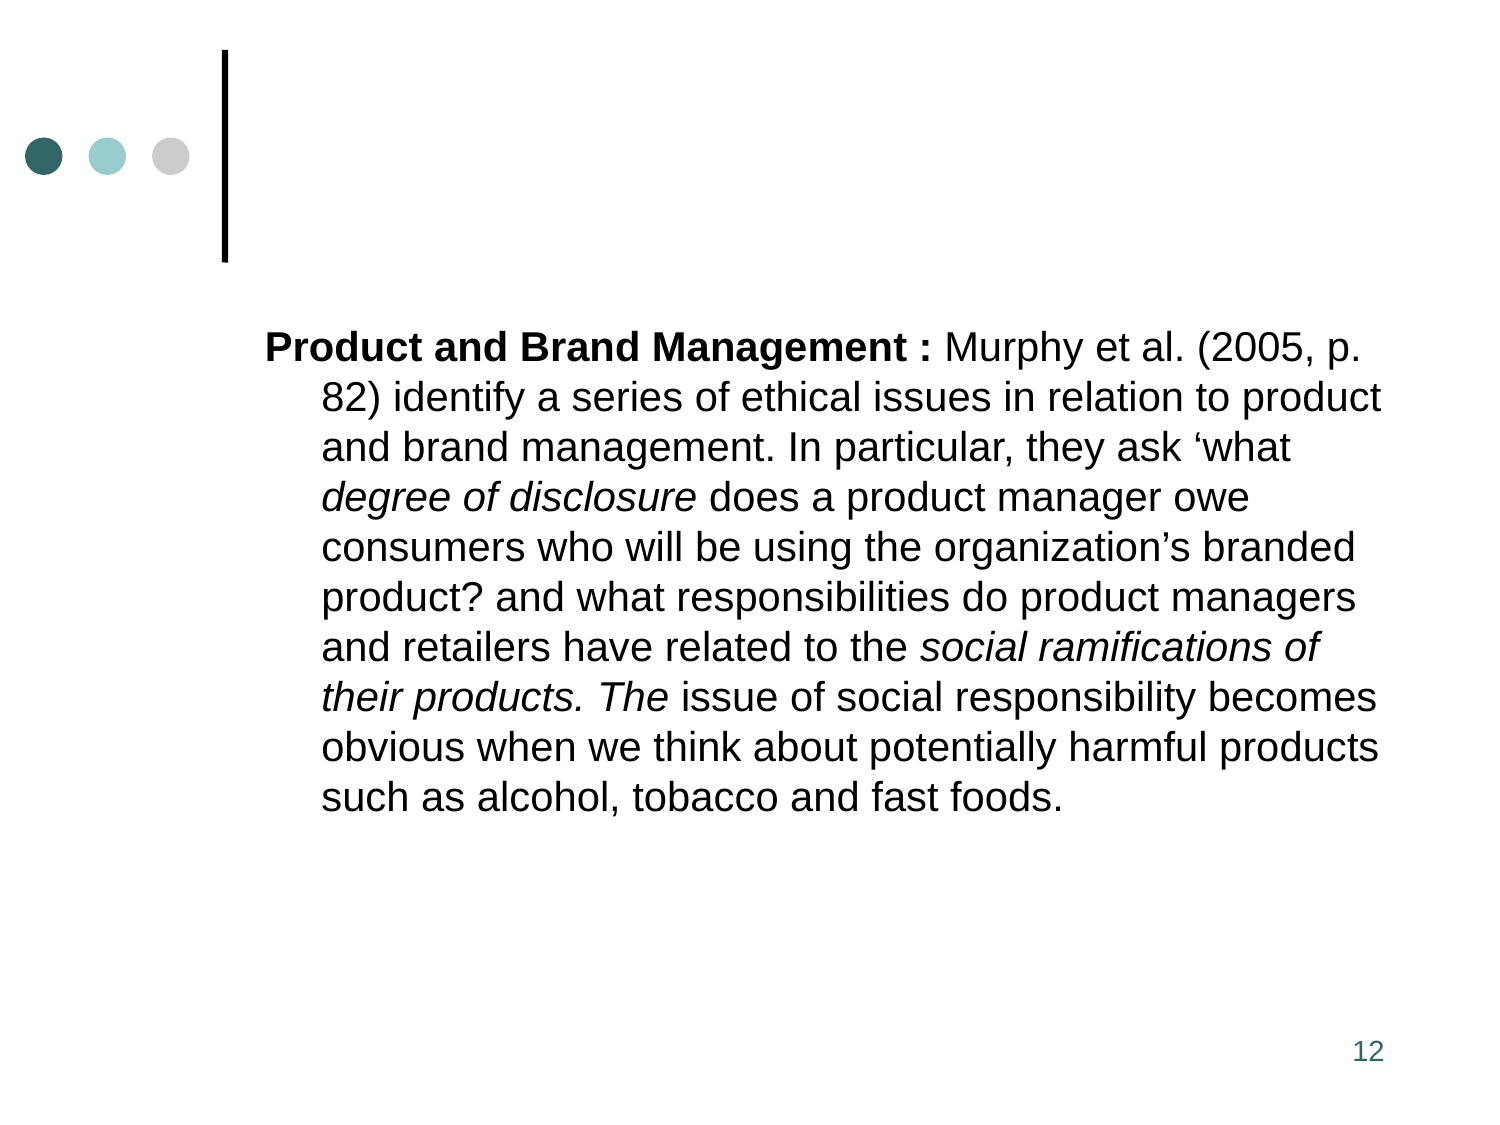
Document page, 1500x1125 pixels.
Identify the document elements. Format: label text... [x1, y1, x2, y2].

list Product and Brand Management : Murphy et al. (2005, p. 82) identify a series of ethical issues in relation to product and brand management. In particular, they ask ‘what degree of disclosure does a product manager owe consumers who will be using the organization’s branded product? and what responsibilities do product managers and retailers have related to the social ramifications of their products. The issue of social responsibility becomes obvious when we think about potentially harmful products such as alcohol, tobacco and fast foods. [249, 312, 1400, 988]
slide_number 12 [1187, 1025, 1400, 1100]
